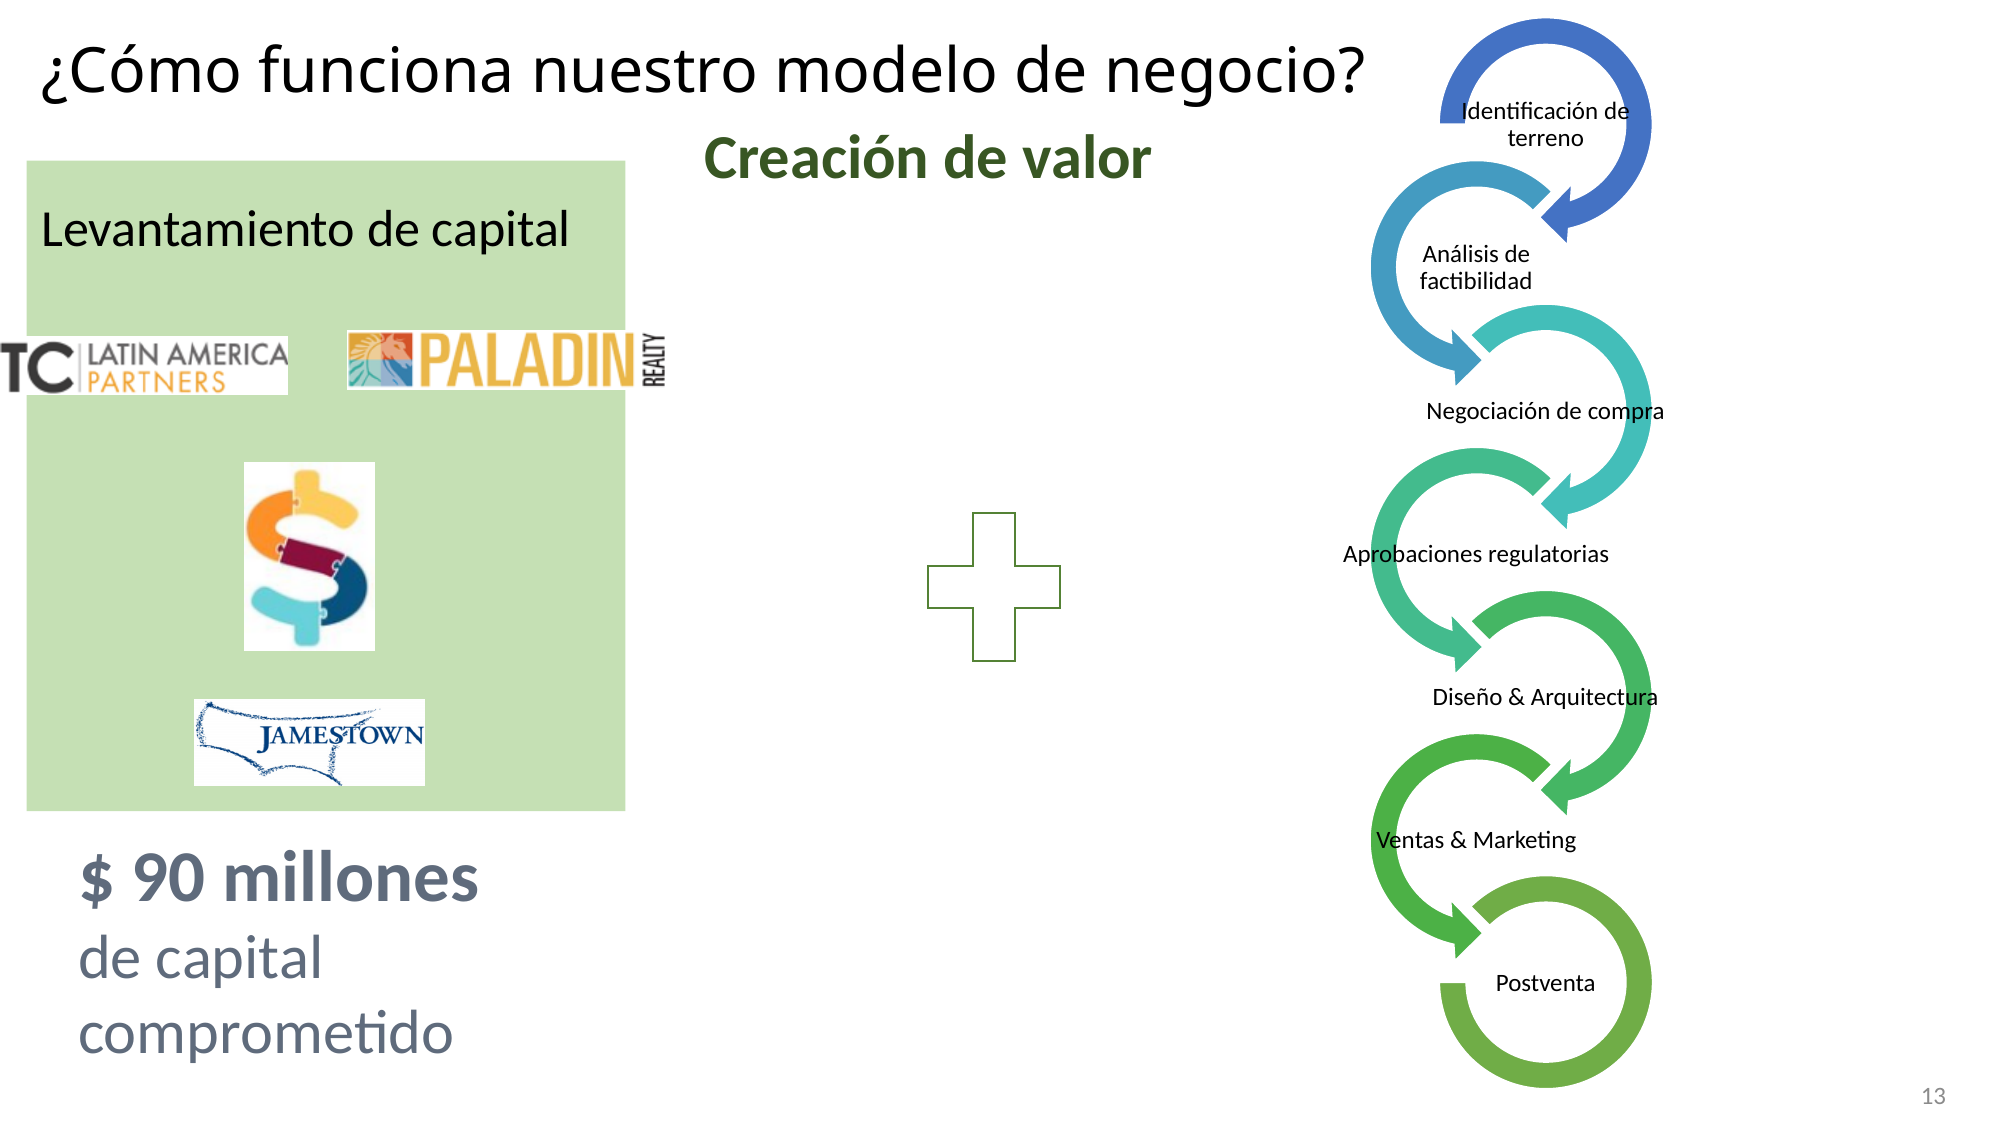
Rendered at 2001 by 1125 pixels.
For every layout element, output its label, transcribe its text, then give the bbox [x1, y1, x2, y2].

picture [0, 335, 288, 395]
title ¿Cómo funciona nuestro modelo de negocio? [26, 0, 742, 146]
text_box [26, 265, 626, 812]
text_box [742, 0, 2000, 1090]
text_box $ 90 millones de capital comprometido [63, 821, 575, 1074]
text_box Levantamiento de capital [26, 186, 626, 265]
picture [347, 330, 670, 390]
text_box Creación de valor [689, 108, 742, 199]
text_box [26, 160, 626, 186]
slide_number 13 [1494, 1090, 1962, 1125]
picture [244, 462, 375, 651]
picture [194, 699, 425, 786]
